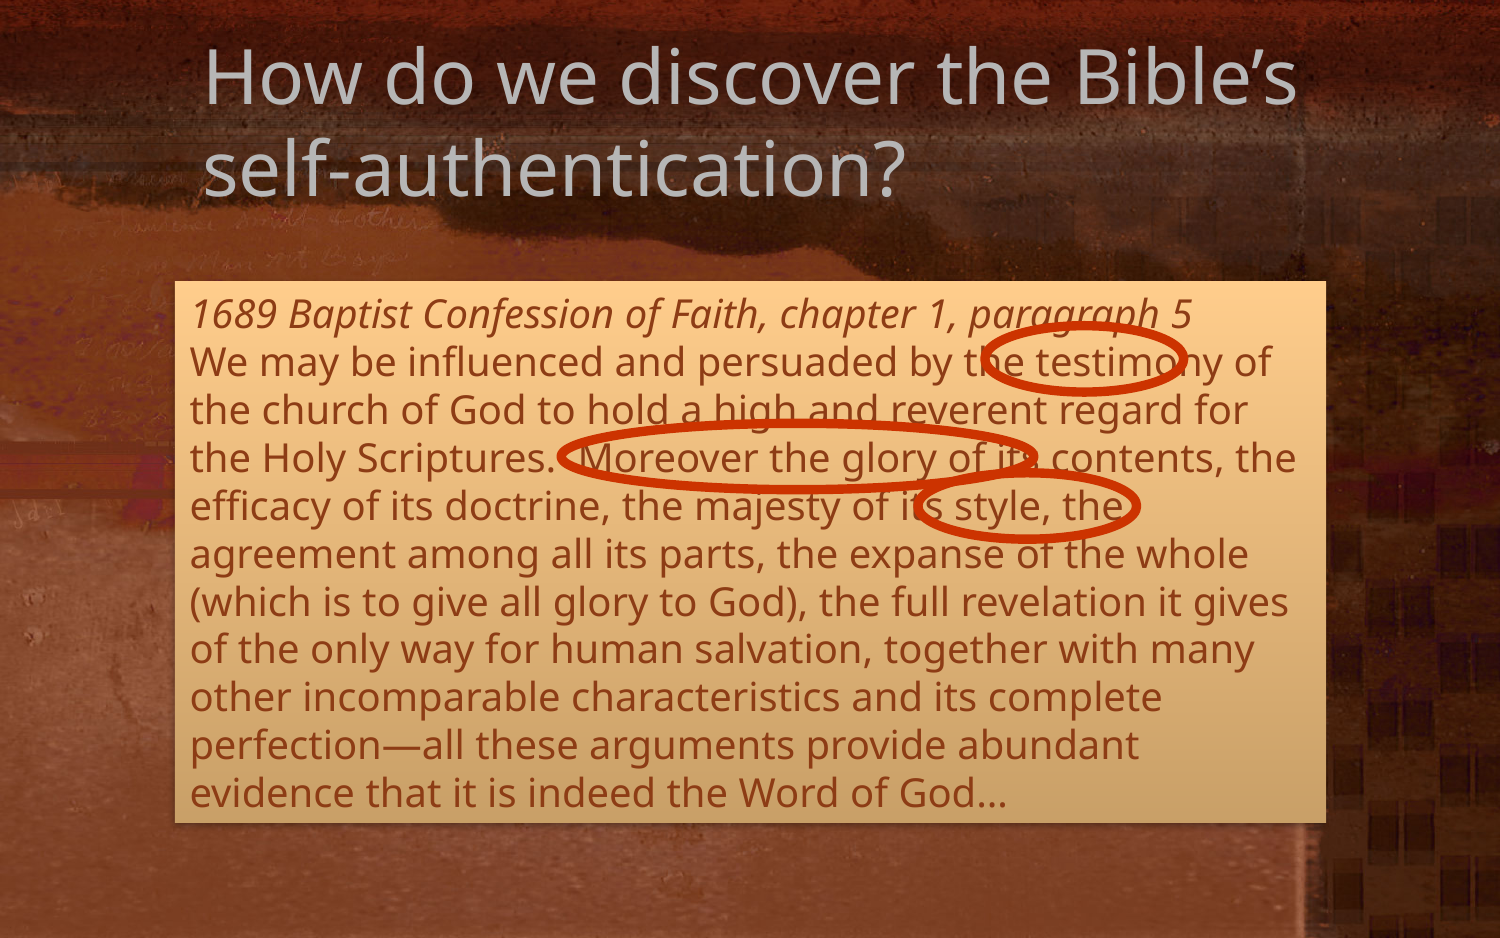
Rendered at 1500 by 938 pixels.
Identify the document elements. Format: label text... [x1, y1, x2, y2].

text_box [917, 472, 1137, 540]
text_box How do we discover the Bible’s self-authentication? [187, 10, 1334, 230]
text_box [561, 423, 1034, 490]
picture [0, 0, 1500, 938]
text_box 1689 Baptist Confession of Faith, chapter 1, paragraph 5 We may be influenced and persuaded by the testimony of the church of God to hold a high and reverent regard for the Holy Scriptures. Moreover the glory of its contents, the efficacy of its doctrine, the majesty of its style, the agreement among all its parts, the expanse of the whole (which is to give all glory to God), the full revelation it gives of the only way for human salvation, together with many other incomparable characteristics and its complete perfection—all these arguments provide abundant evidence that it is indeed the Word of God… [174, 281, 1327, 823]
text_box [984, 325, 1184, 393]
